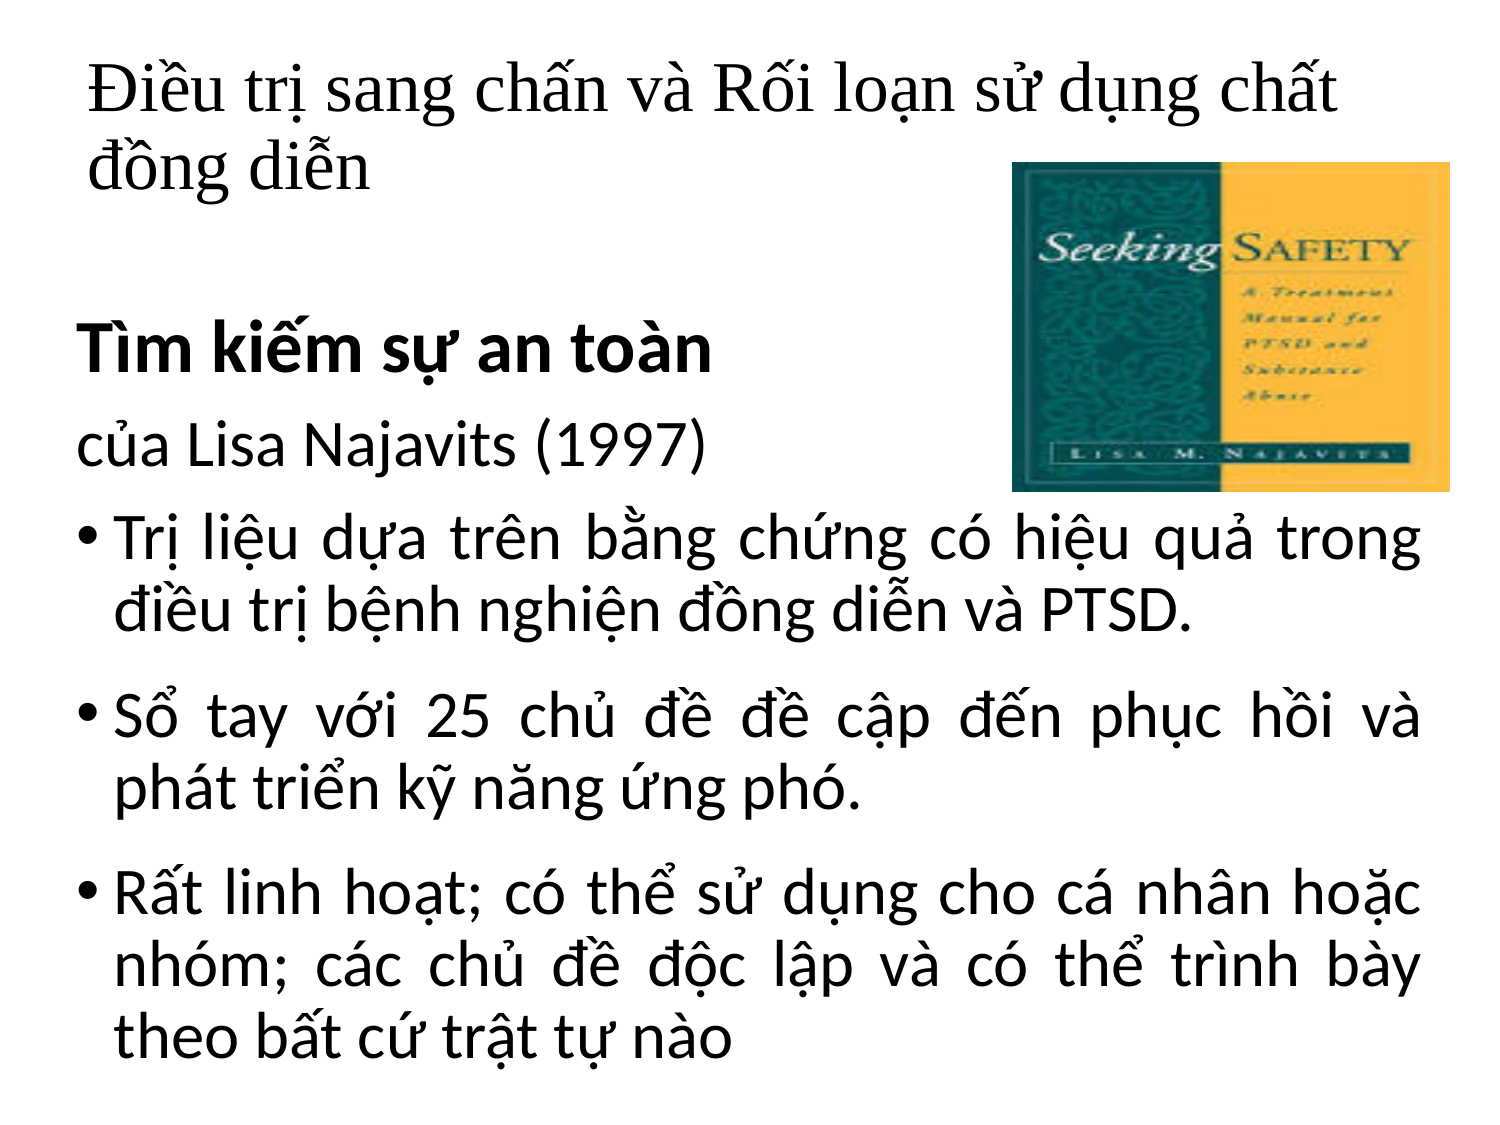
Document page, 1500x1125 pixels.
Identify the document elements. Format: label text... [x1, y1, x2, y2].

picture [1012, 162, 1450, 492]
list Tìm kiếm sự an toàn của Lisa Najavits (1997) Trị liệu dựa trên bằng chứng có hiệu quả trong điều trị bệnh nghiện đồng diễn và PTSD. Sổ tay với 25 chủ đề đề cập đến phục hồi và phát triển kỹ năng ứng phó. Rất linh hoạt; có thể sử dụng cho cá nhân hoặc nhóm; các chủ đề độc lập và có thể trình bày theo bất cứ trật tự nào [61, 299, 1439, 1125]
title Điều trị sang chấn và Rối loạn sử dụng chất đồng diễn [72, 42, 1367, 213]
